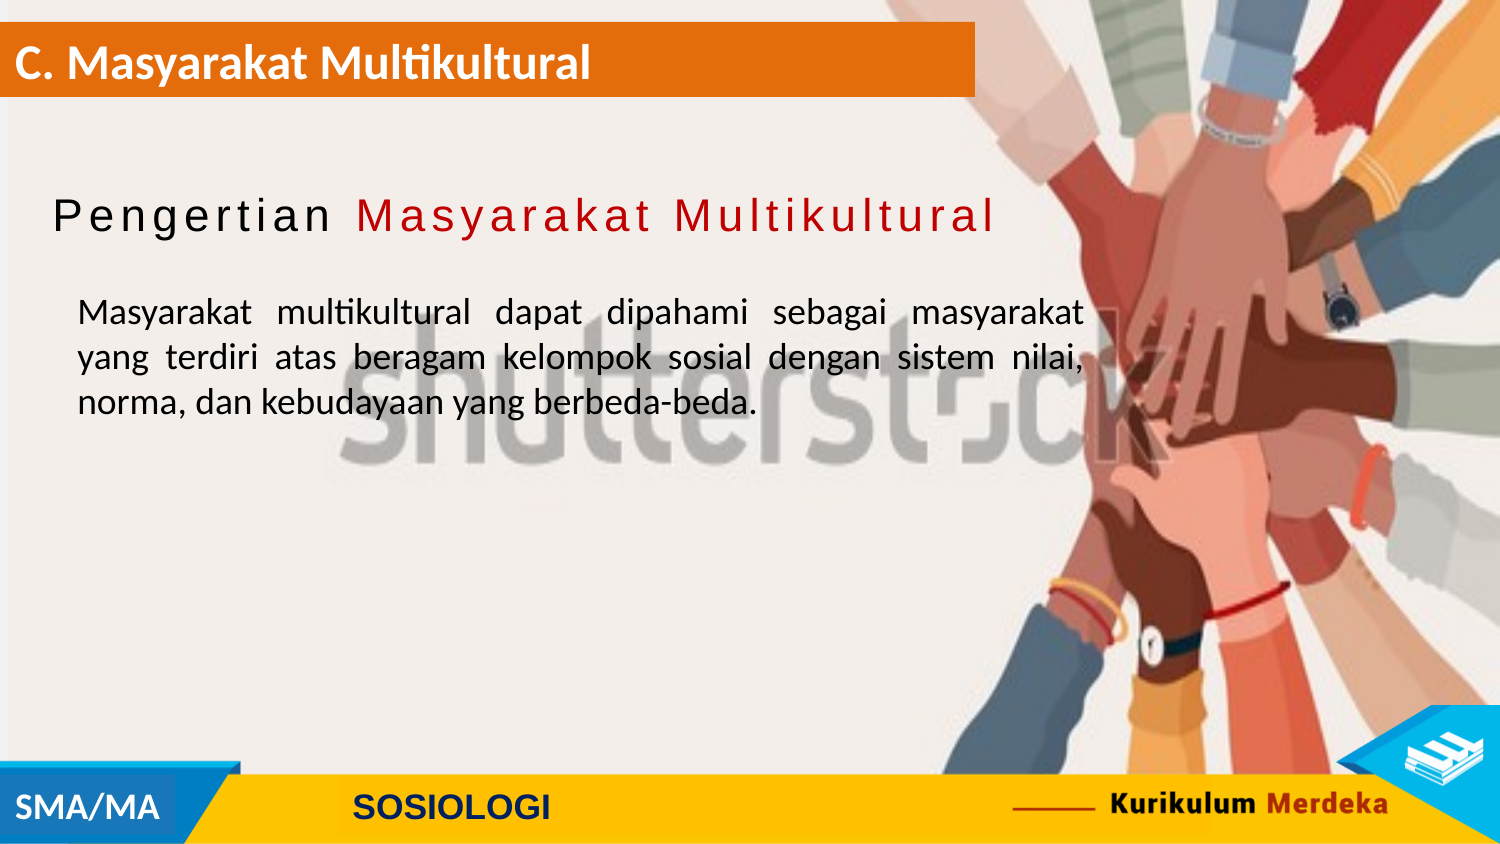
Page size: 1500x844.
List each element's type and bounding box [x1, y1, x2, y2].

picture [8, 0, 1500, 705]
text_box [0, 705, 1500, 844]
